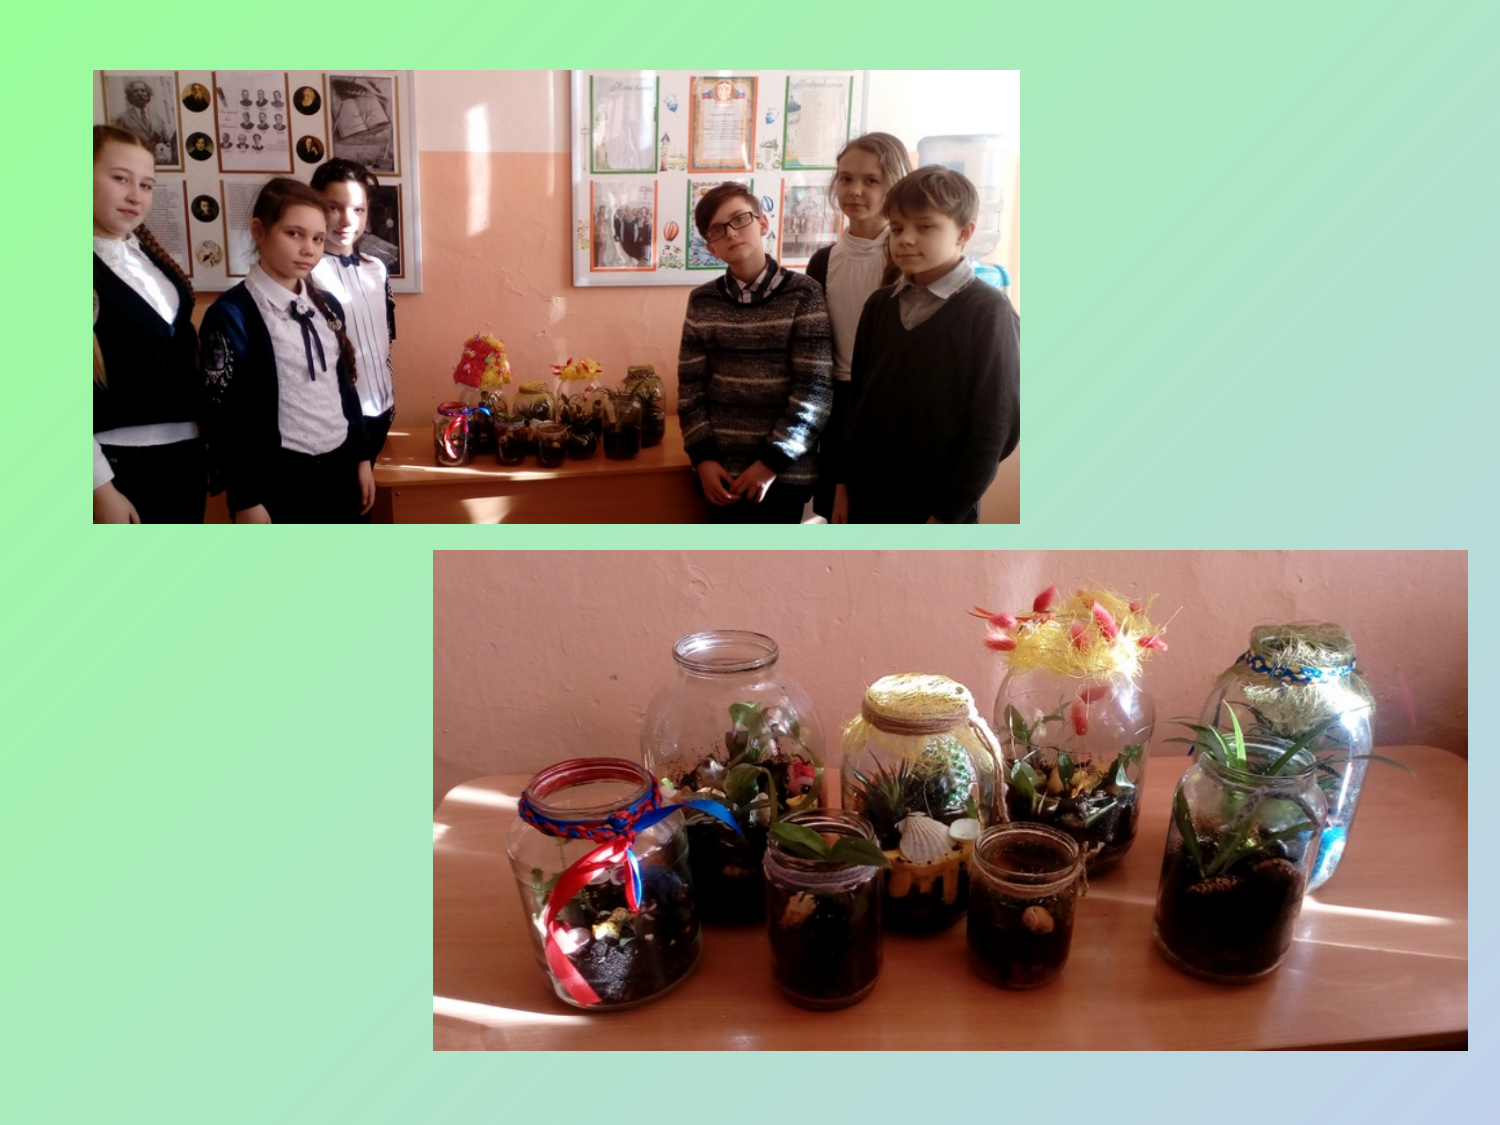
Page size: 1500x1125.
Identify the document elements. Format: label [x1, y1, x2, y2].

picture [433, 550, 1468, 1052]
picture [93, 70, 1020, 525]
